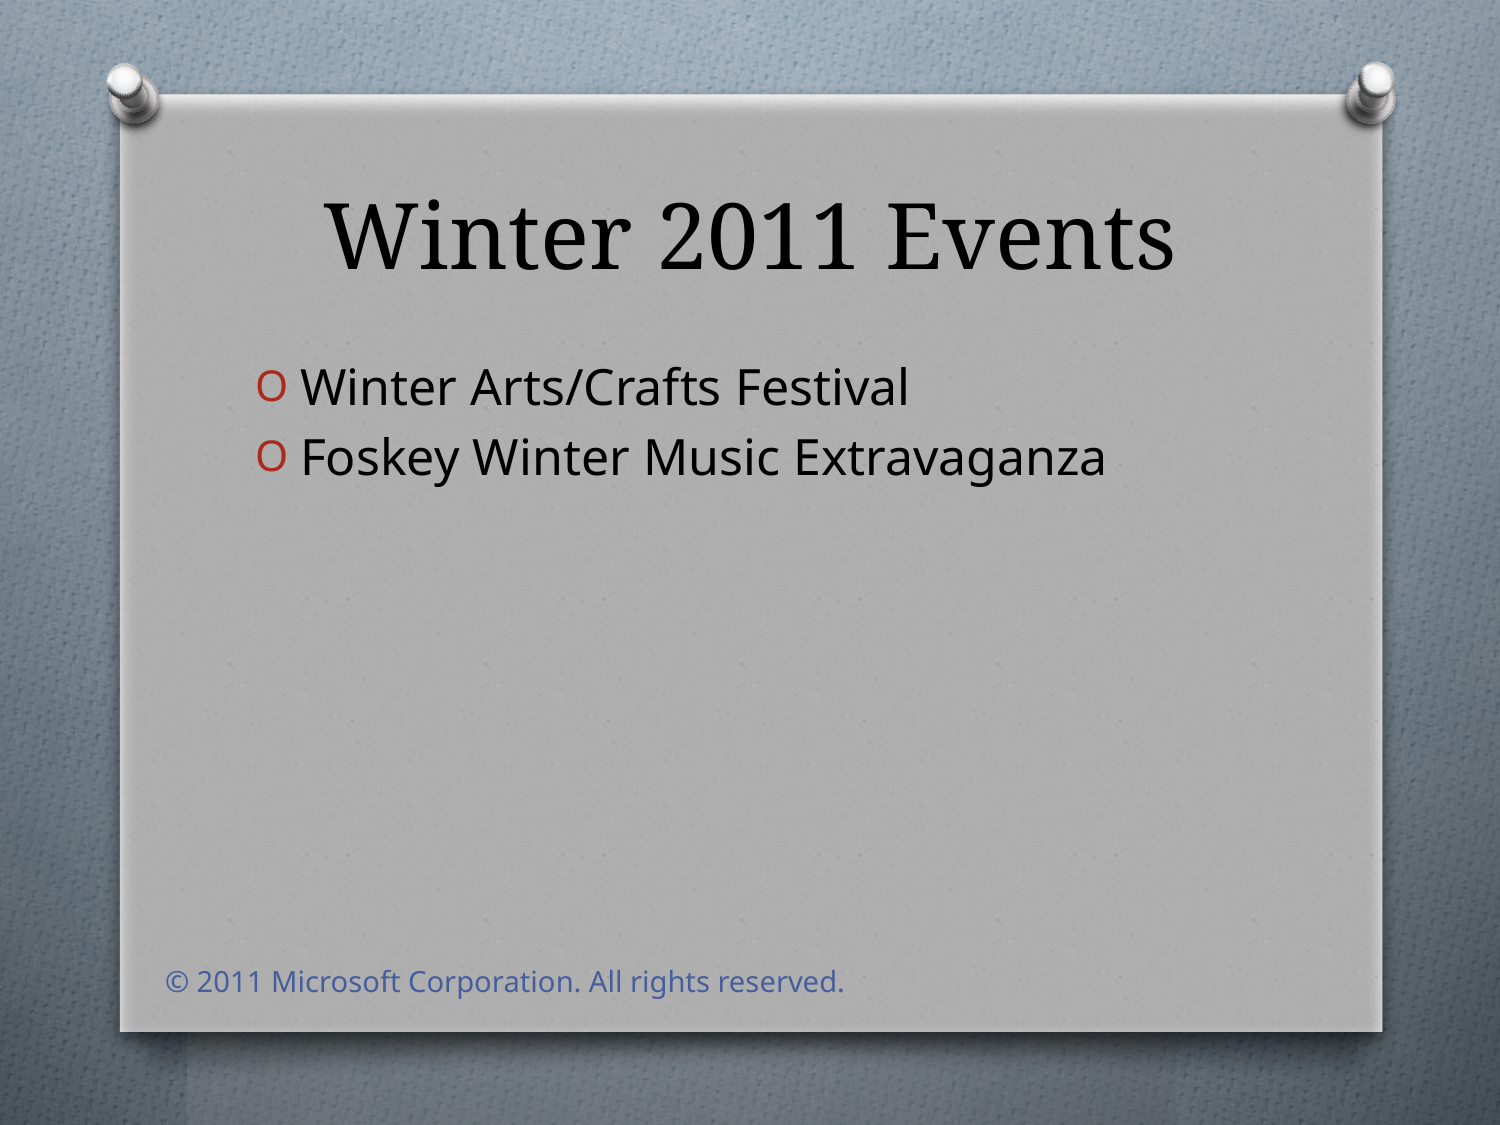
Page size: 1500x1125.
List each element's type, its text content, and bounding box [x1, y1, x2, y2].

picture [1317, 35, 1439, 156]
list Winter Arts/Crafts Festival Foskey Winter Music Extravaganza [240, 347, 1257, 939]
picture [75, 29, 198, 153]
footer © 2011 Microsoft Corporation. All rights reserved. [150, 952, 1059, 1013]
title Winter 2011 Events [179, 134, 1323, 332]
